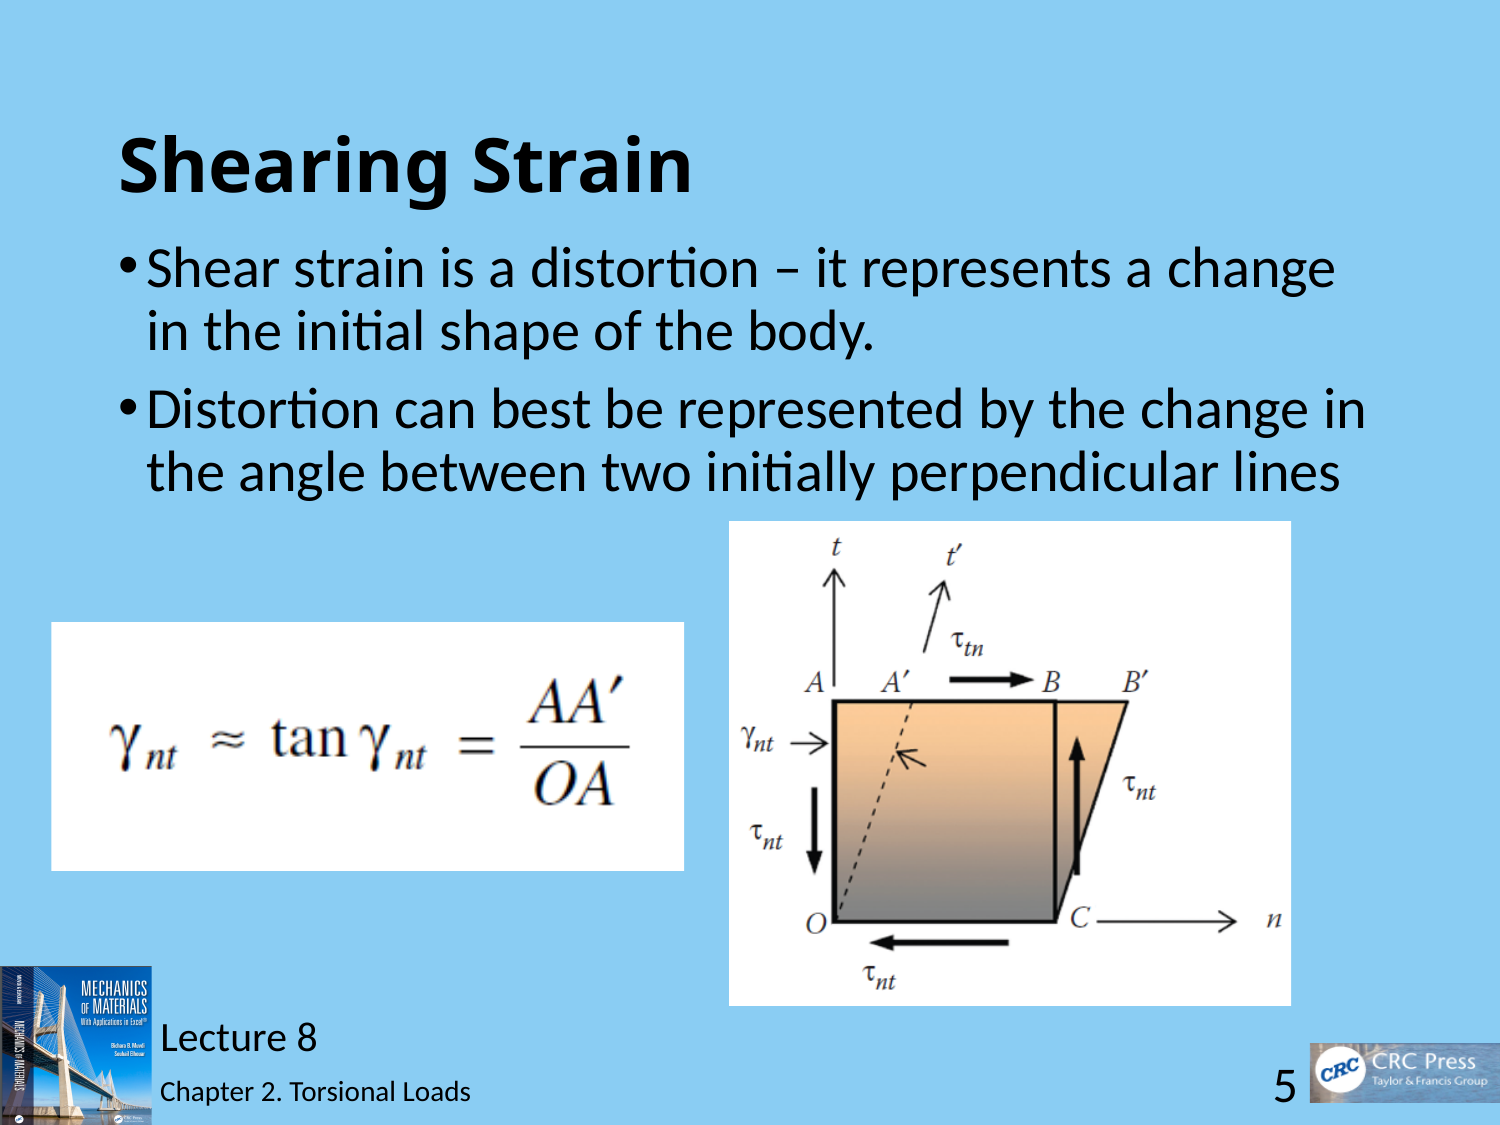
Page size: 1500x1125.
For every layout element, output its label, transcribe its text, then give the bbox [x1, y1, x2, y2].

picture [0, 966, 152, 1125]
slide_number Lecture 8 [145, 1005, 483, 1066]
title Shearing Strain [103, 59, 1449, 278]
slide_number 5 [1162, 1045, 1313, 1105]
list Shear strain is a distortion – it represents a change in the initial shape of the body. Distortion can best be represented by the change in the angle between two initially perpendicular lines [103, 229, 1397, 943]
picture [51, 622, 685, 871]
footer Chapter 2. Torsional Loads [145, 1065, 956, 1125]
picture [1309, 1043, 1500, 1103]
picture [728, 521, 1292, 1006]
